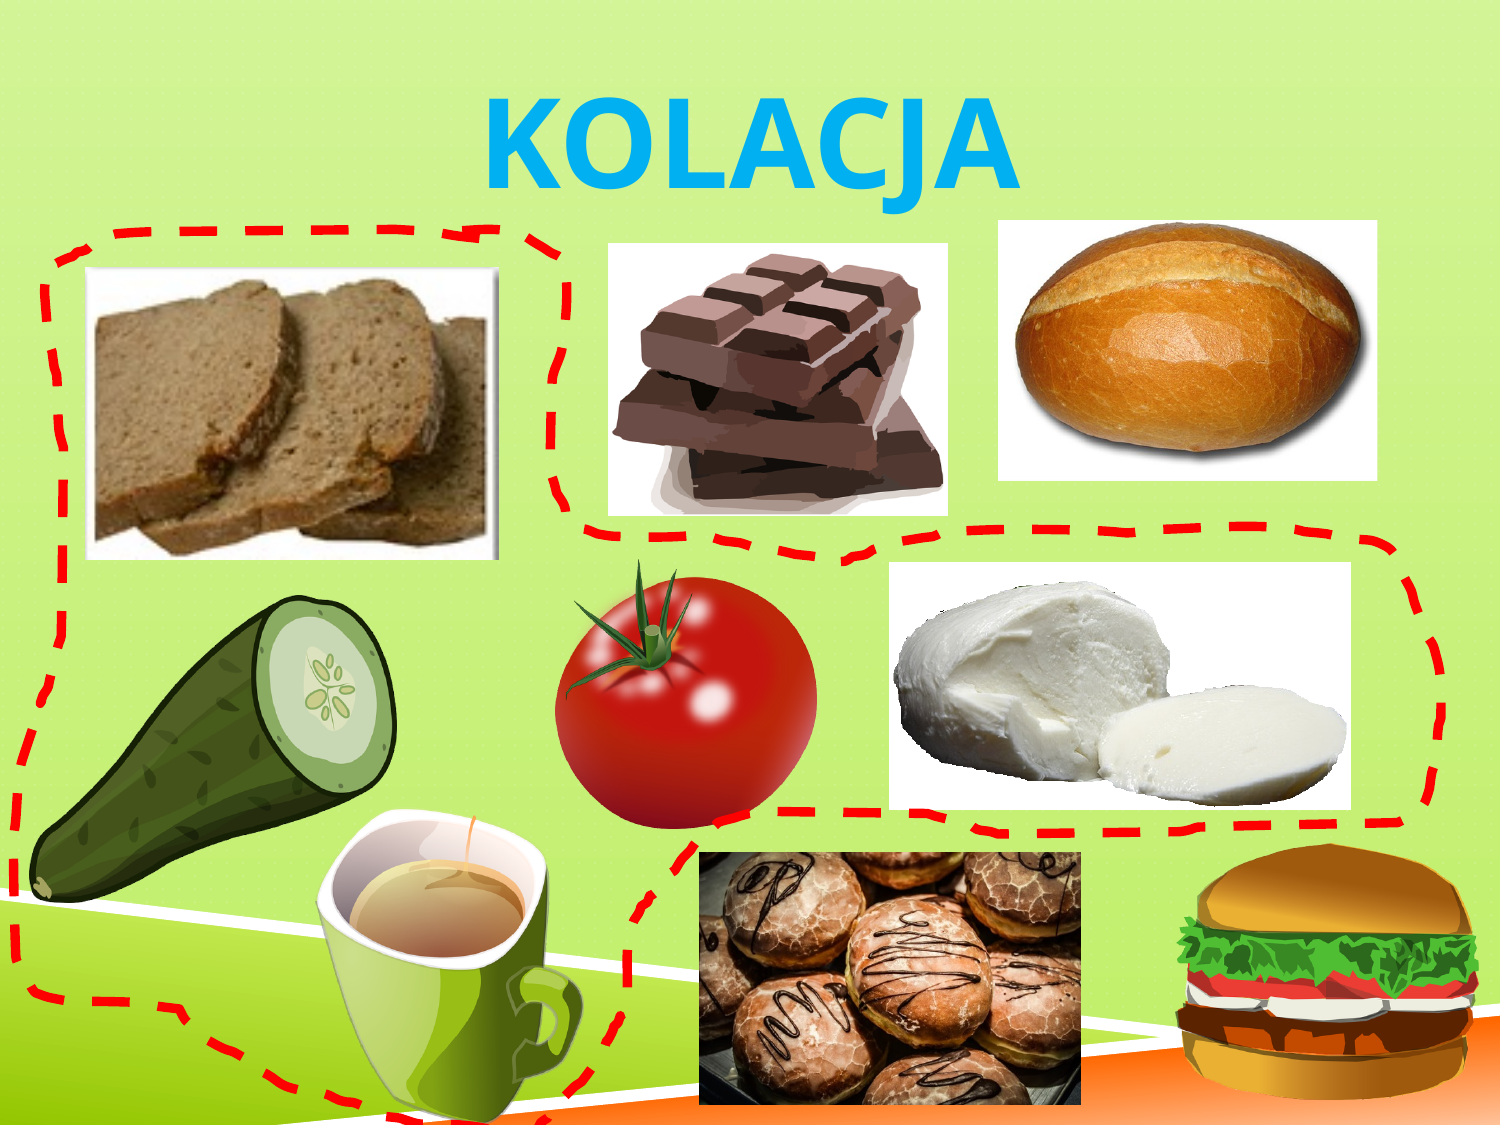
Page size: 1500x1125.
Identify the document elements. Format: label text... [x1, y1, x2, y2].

picture [29, 559, 817, 1125]
text_box [43, 228, 992, 814]
text_box [12, 754, 309, 1093]
picture [888, 562, 1351, 810]
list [997, 219, 1378, 587]
picture [1174, 842, 1479, 1100]
picture [699, 852, 1081, 1105]
text_box [589, 843, 698, 1073]
picture [84, 266, 499, 561]
title kolacja [112, 45, 1388, 233]
text_box [962, 544, 1443, 836]
picture [608, 243, 949, 516]
